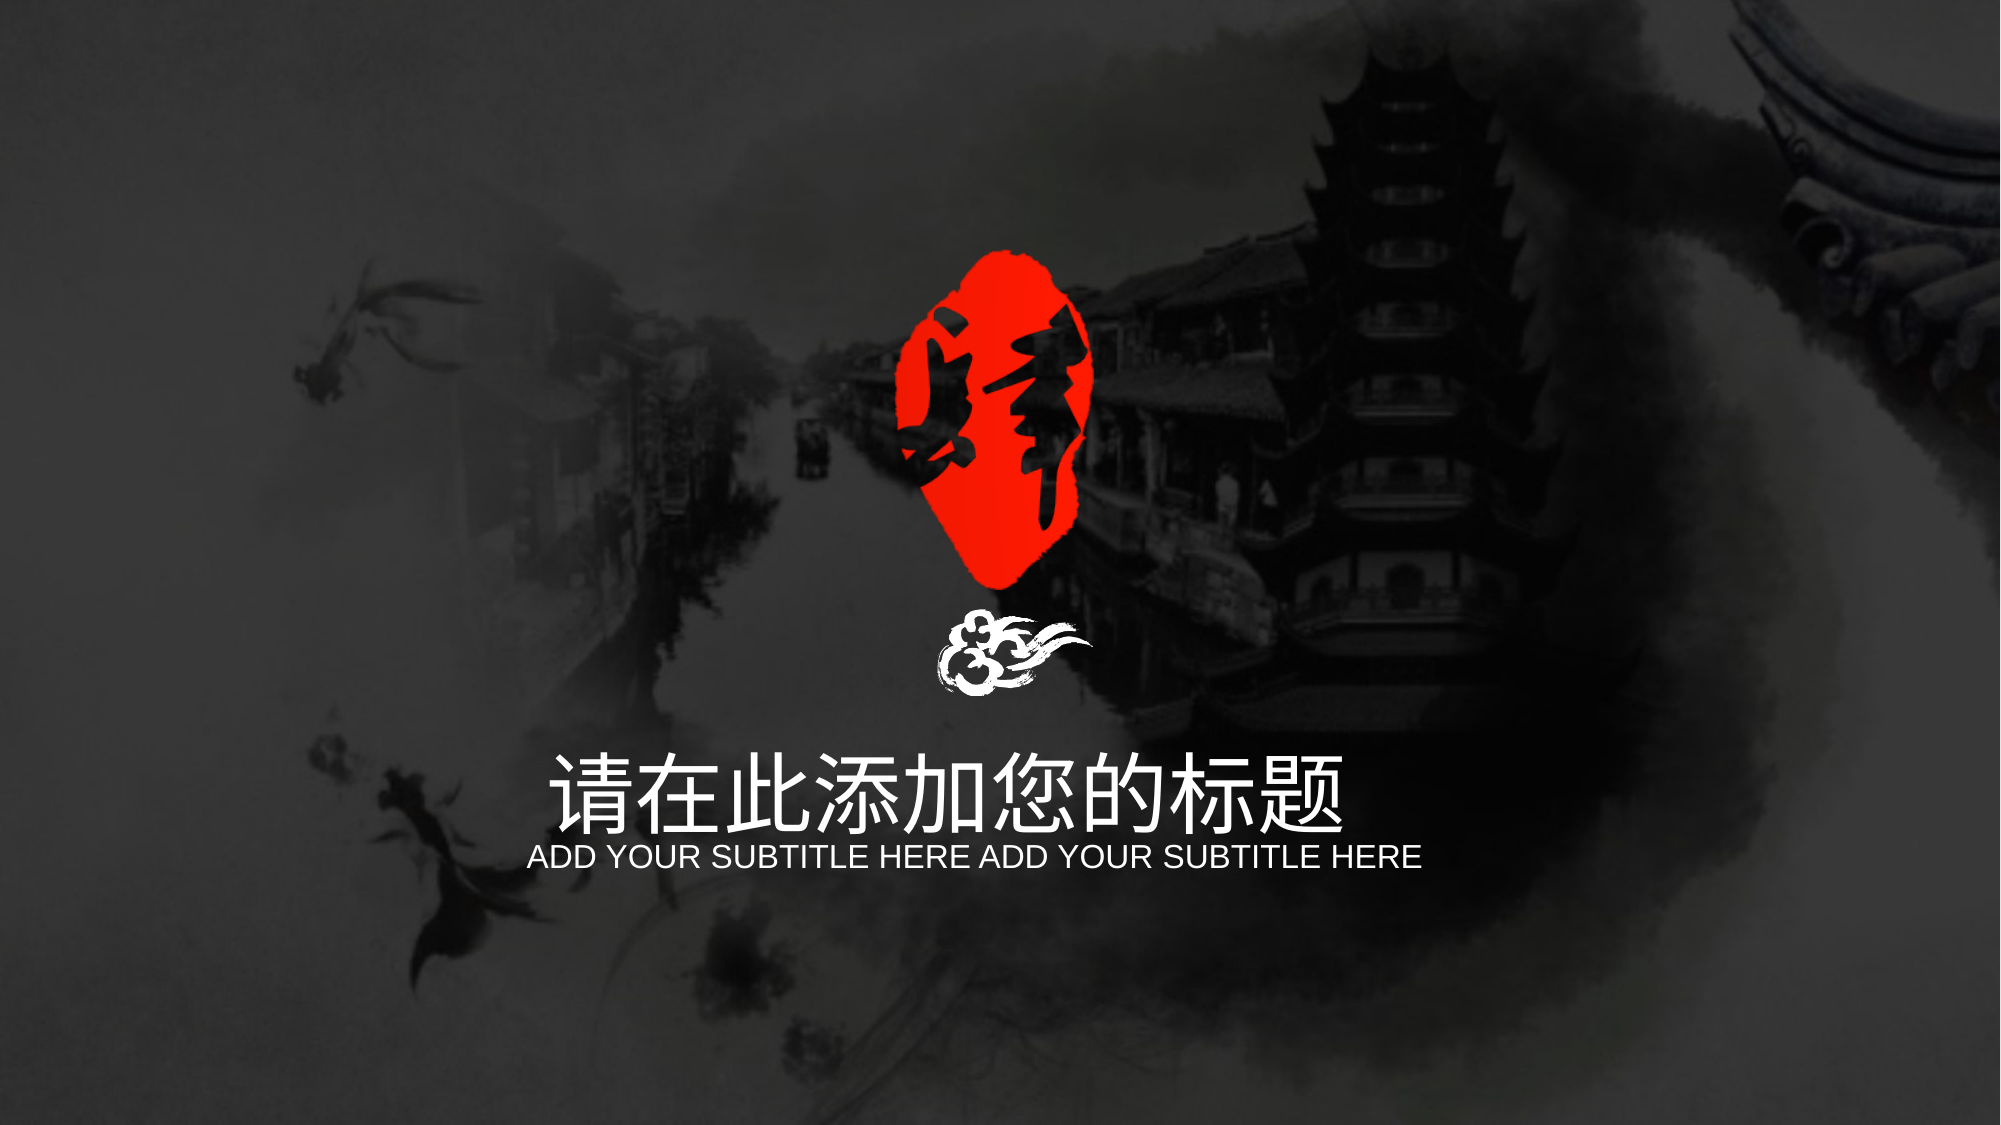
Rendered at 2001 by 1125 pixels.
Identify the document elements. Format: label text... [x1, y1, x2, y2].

text_box 请在此添加您的标题 [531, 731, 1563, 853]
picture [0, 0, 2001, 1125]
text_box ADD YOUR SUBTITLE HERE ADD YOUR SUBTITLE HERE [511, 828, 1512, 883]
